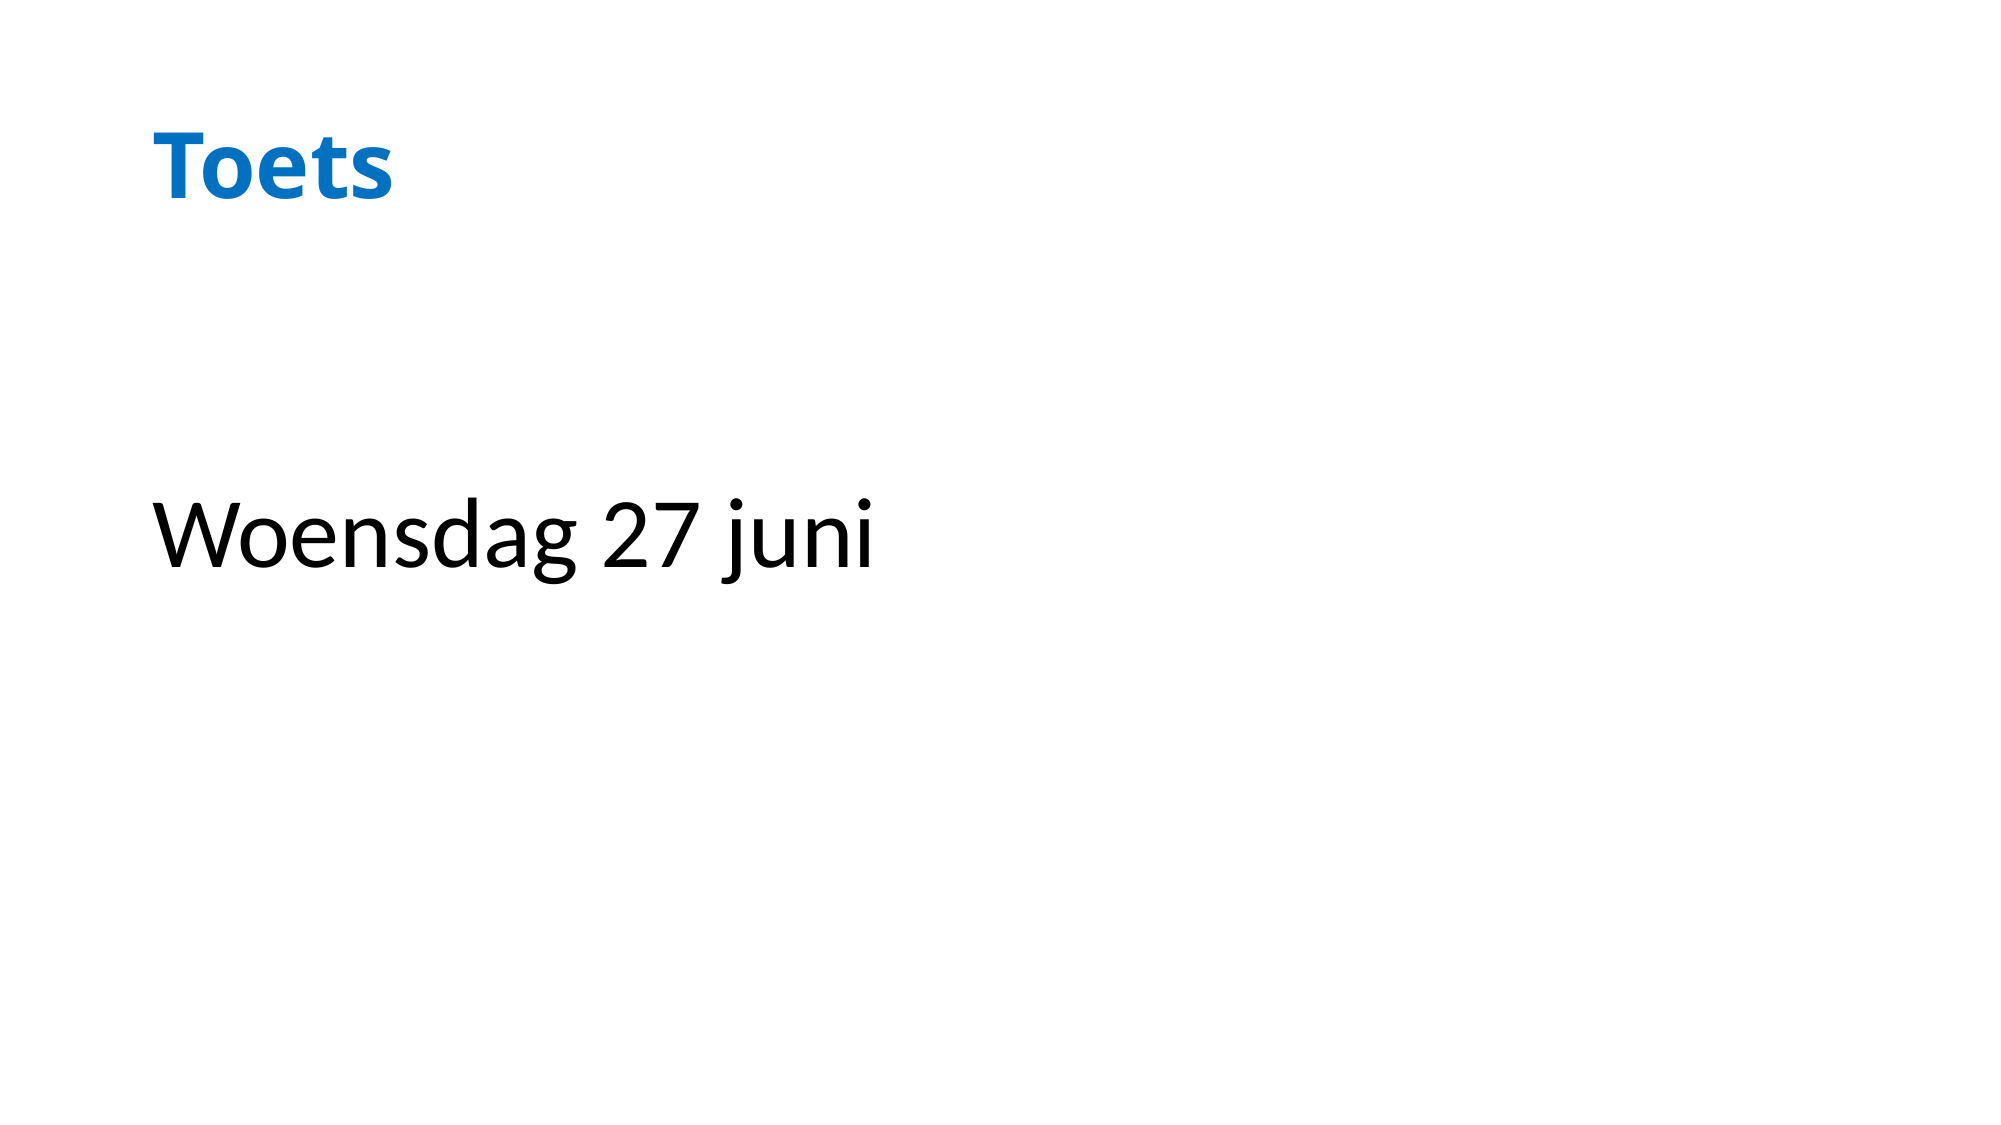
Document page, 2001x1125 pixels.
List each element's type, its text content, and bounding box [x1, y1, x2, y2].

title Toets [137, 59, 1863, 278]
list Woensdag 27 juni [137, 299, 1863, 1014]
